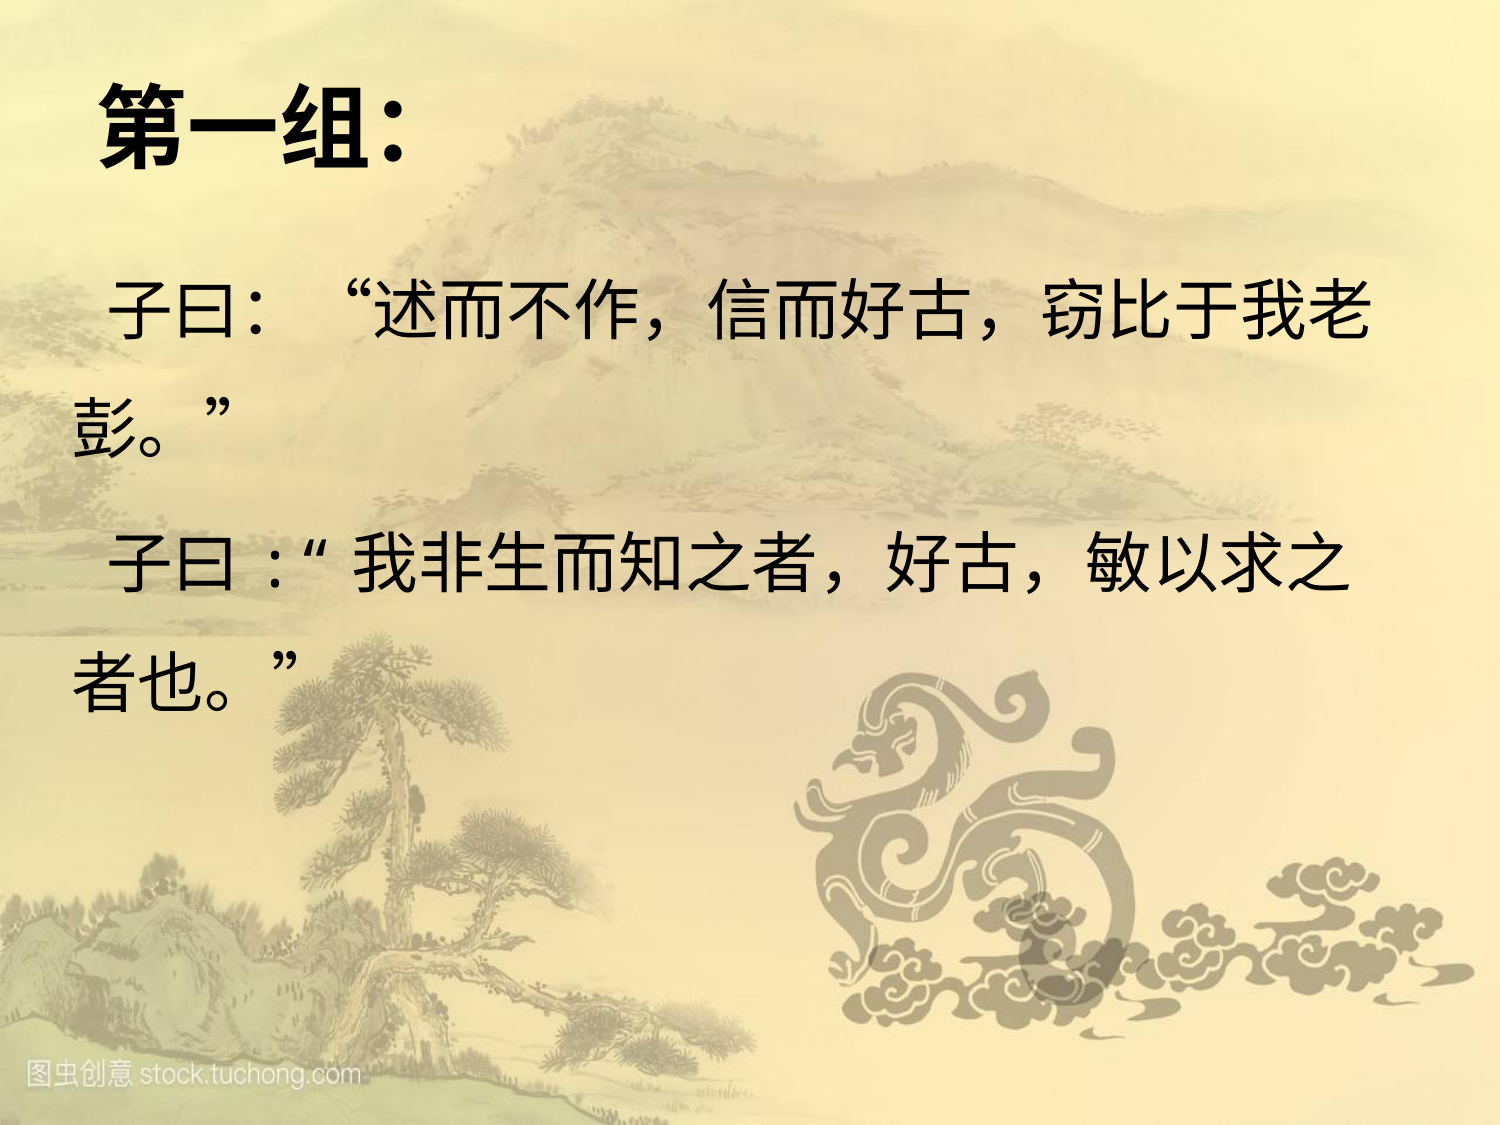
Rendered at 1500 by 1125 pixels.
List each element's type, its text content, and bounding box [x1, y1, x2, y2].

picture [0, 0, 1500, 1125]
list 子曰：“述而不作，信而好古，窃比于我老彭。” 子曰:“我非生而知之者，好古，敏以求之者也。” [0, 219, 1425, 963]
text_box 第一组： [0, 30, 955, 219]
